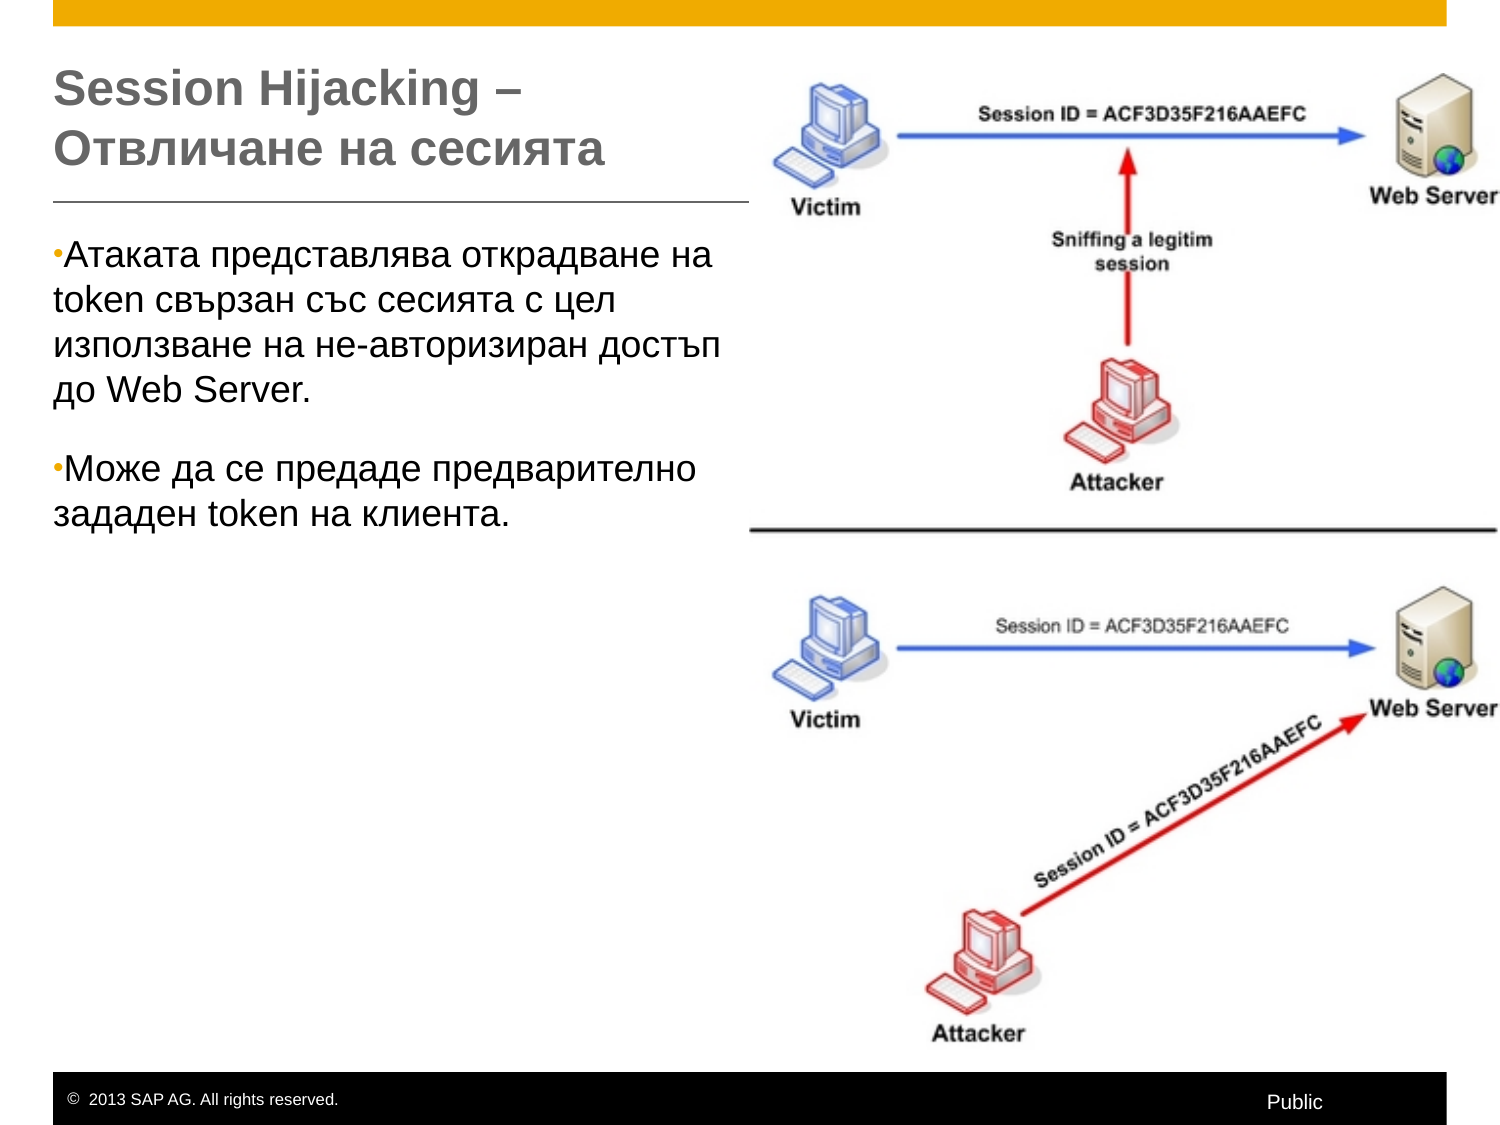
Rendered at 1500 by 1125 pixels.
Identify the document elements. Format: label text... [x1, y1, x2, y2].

title Session Hijacking – Отвличане на сесията [53, 53, 1447, 178]
picture [749, 72, 1500, 1051]
list Атаката представлява открадване на token свързан със сесията с цел използване на не-авторизиран достъп до Web Server. Може да се предаде предварително зададен token на клиента. [53, 230, 725, 998]
